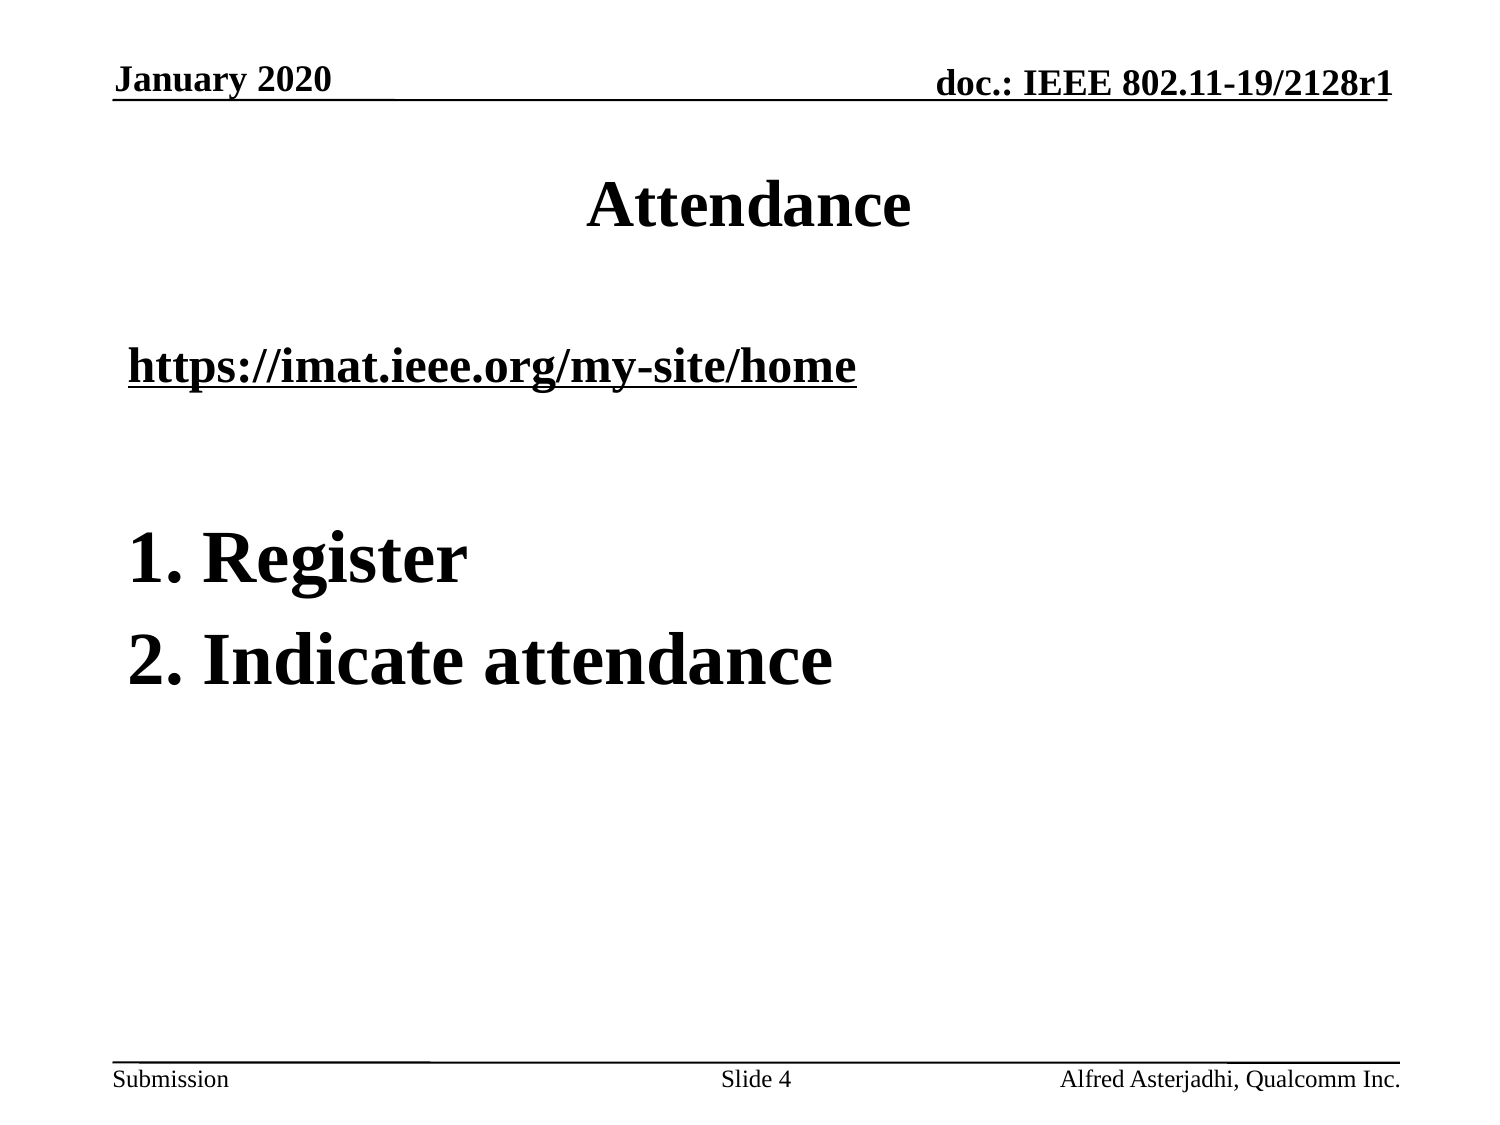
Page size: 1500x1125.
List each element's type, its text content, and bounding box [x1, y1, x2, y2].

slide_number Slide 4 [712, 1061, 800, 1123]
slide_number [114, 54, 493, 100]
list https://imat.ieee.org/my-site/home Register Indicate attendance [112, 324, 1388, 1000]
title Attendance [112, 112, 1388, 288]
footer Alfred Asterjadhi, Qualcomm Inc. [878, 1061, 1402, 1093]
